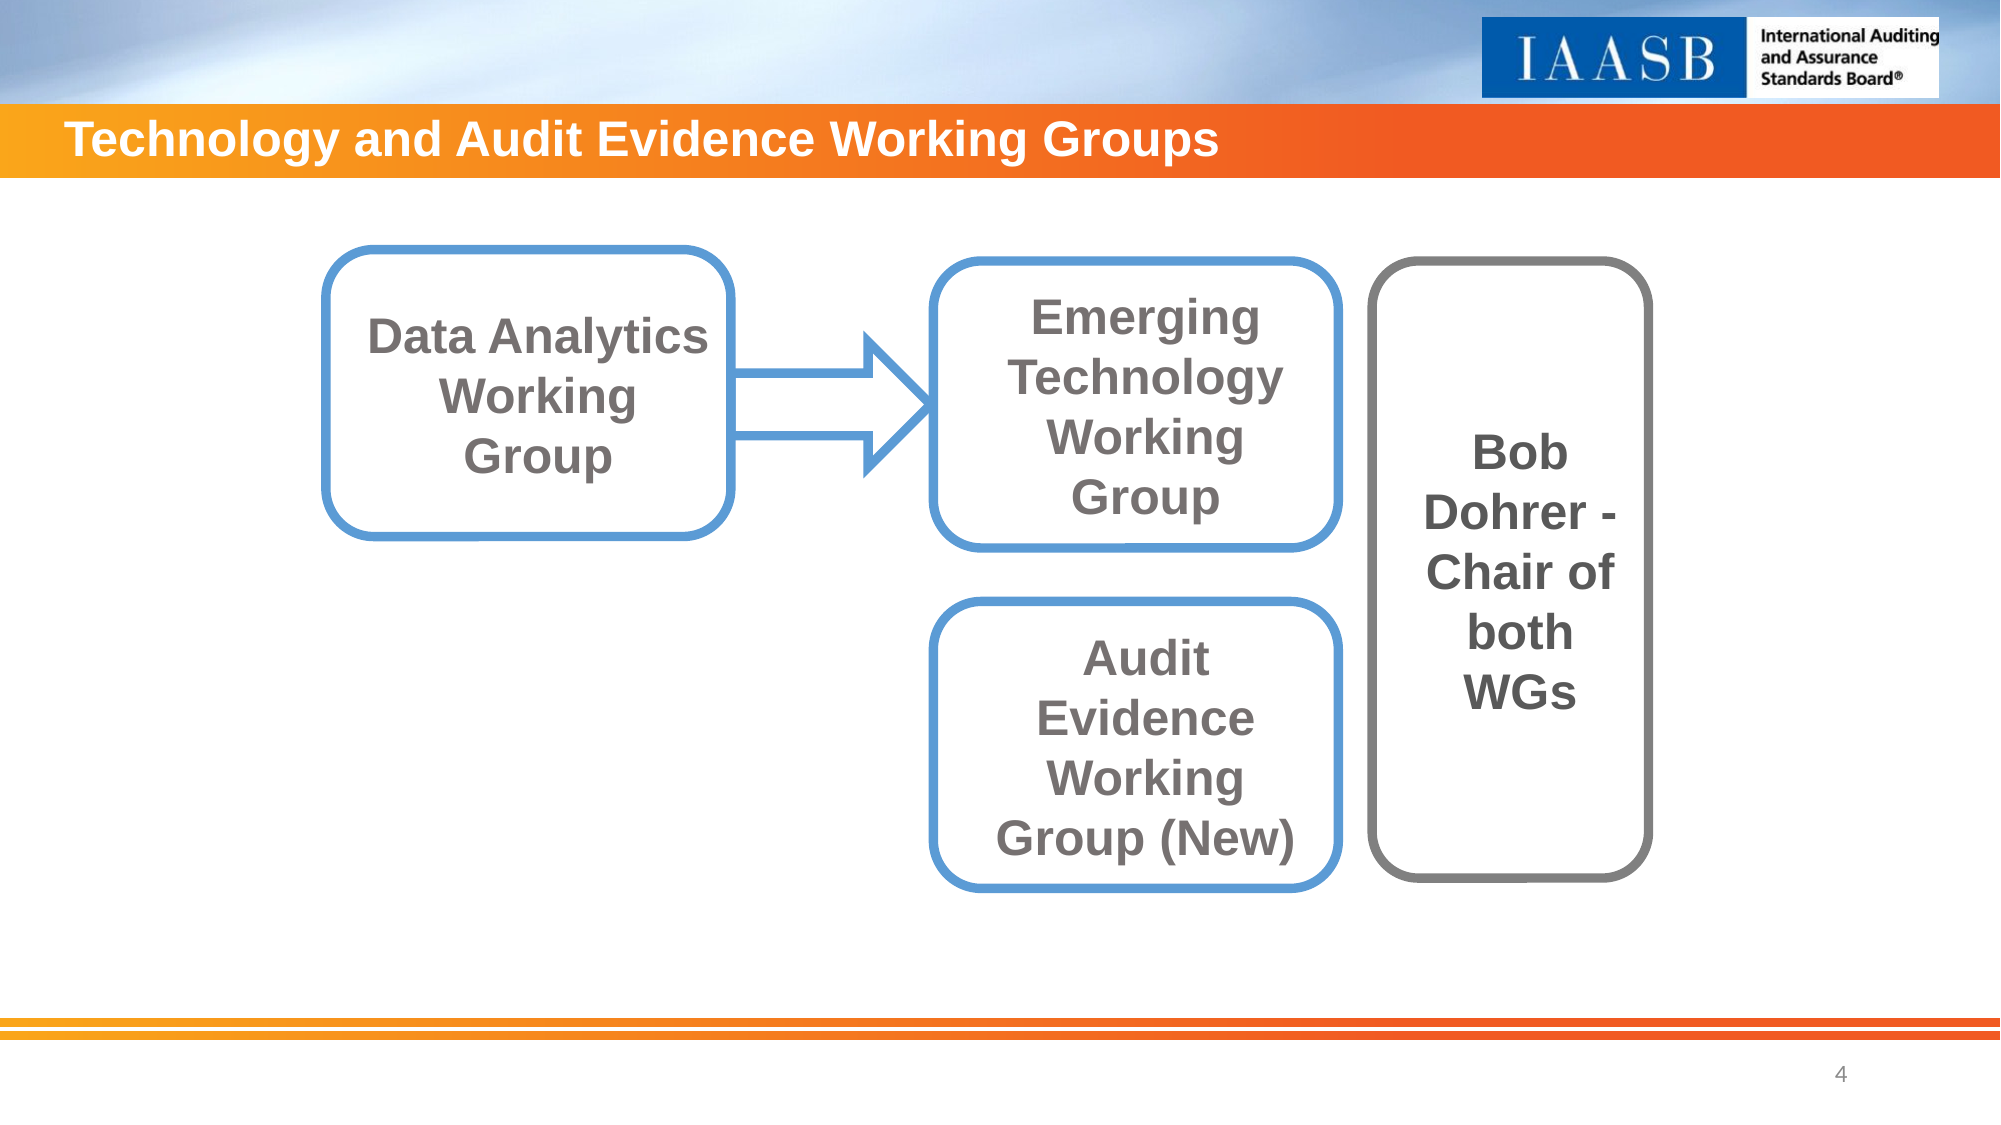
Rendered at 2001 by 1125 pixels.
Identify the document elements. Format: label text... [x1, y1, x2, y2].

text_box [325, 249, 1649, 889]
picture [0, 0, 2000, 104]
text_box Technology and Audit Evidence Working Groups [48, 109, 1863, 171]
slide_number 4 [1412, 1042, 1863, 1103]
